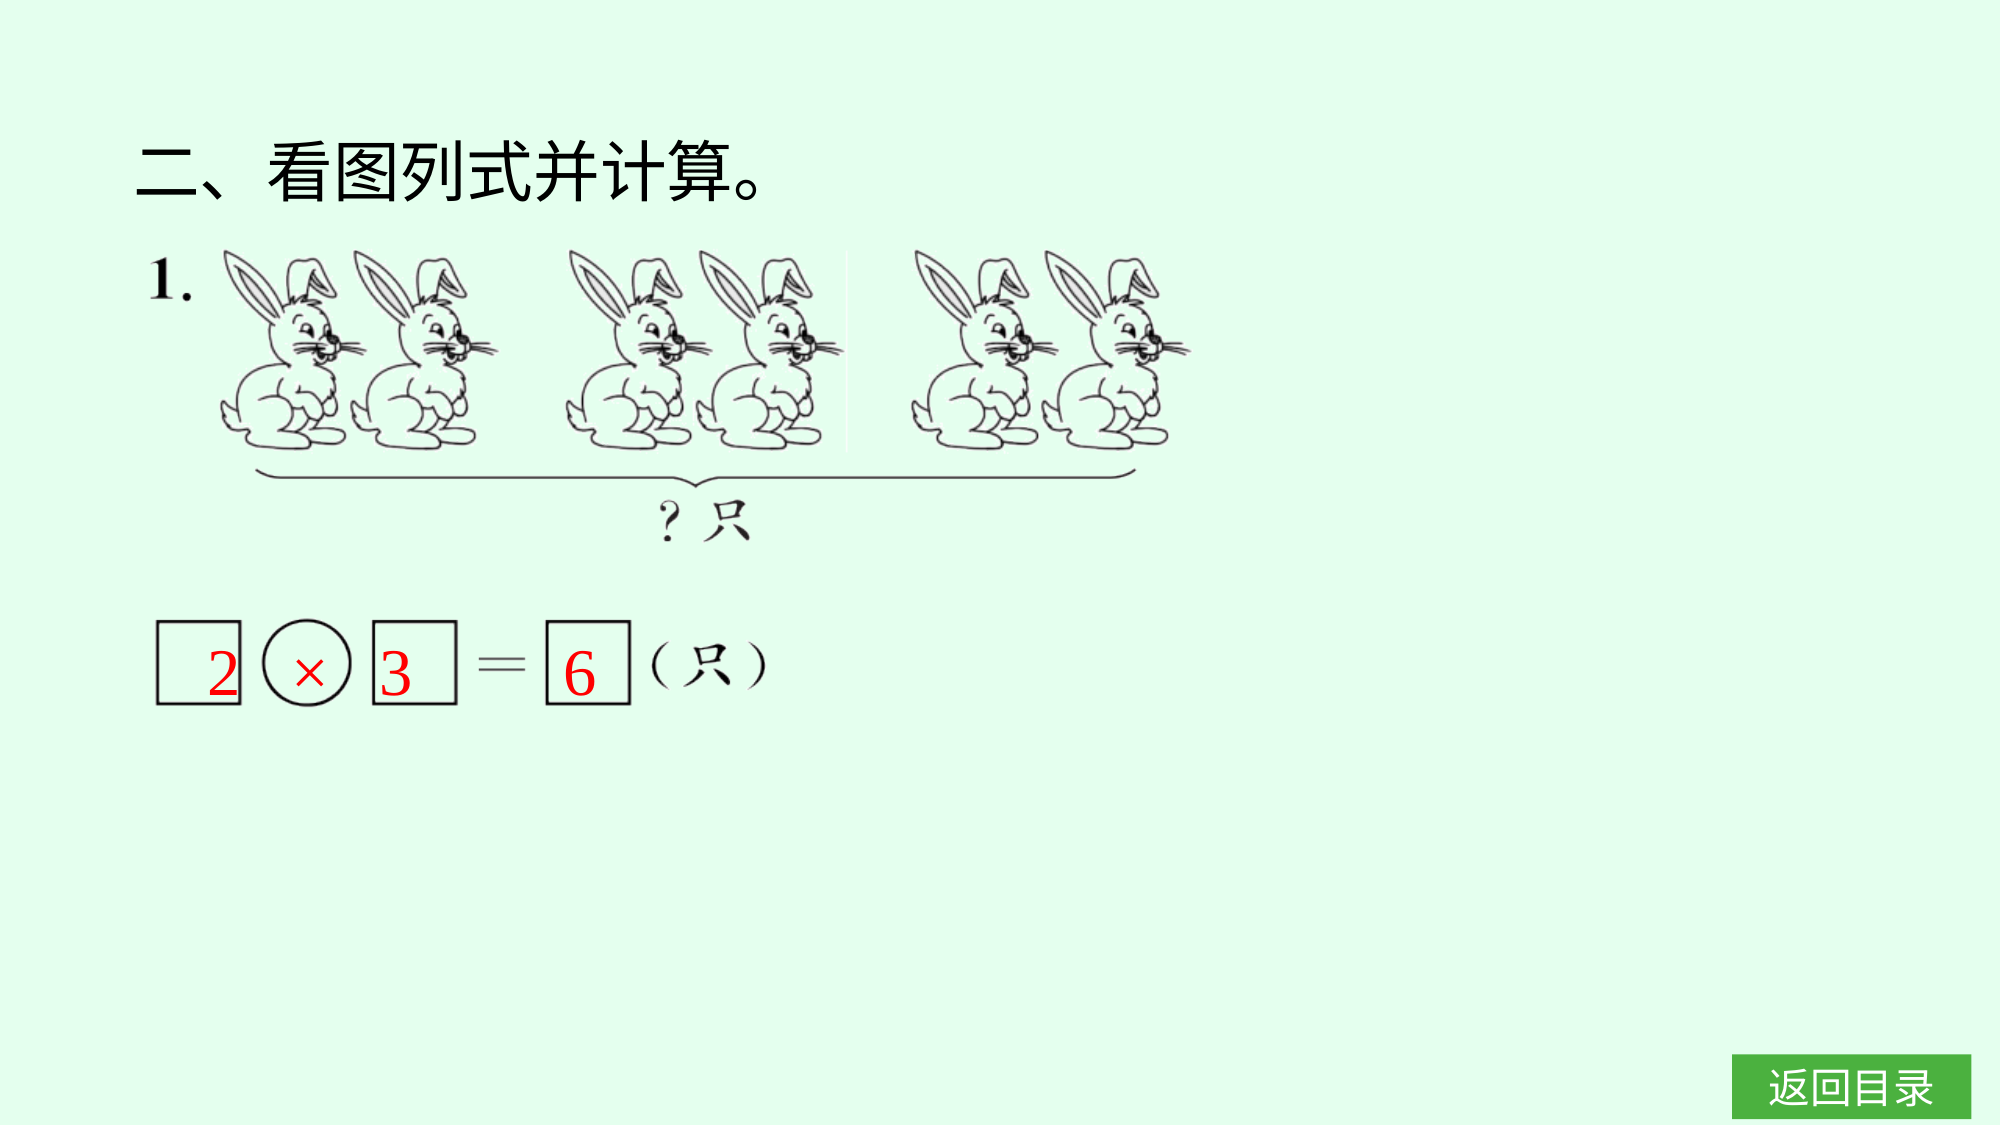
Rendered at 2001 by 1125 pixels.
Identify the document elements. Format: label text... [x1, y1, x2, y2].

picture [113, 218, 1309, 717]
text_box 二、看图列式并计算。 [118, 106, 831, 218]
